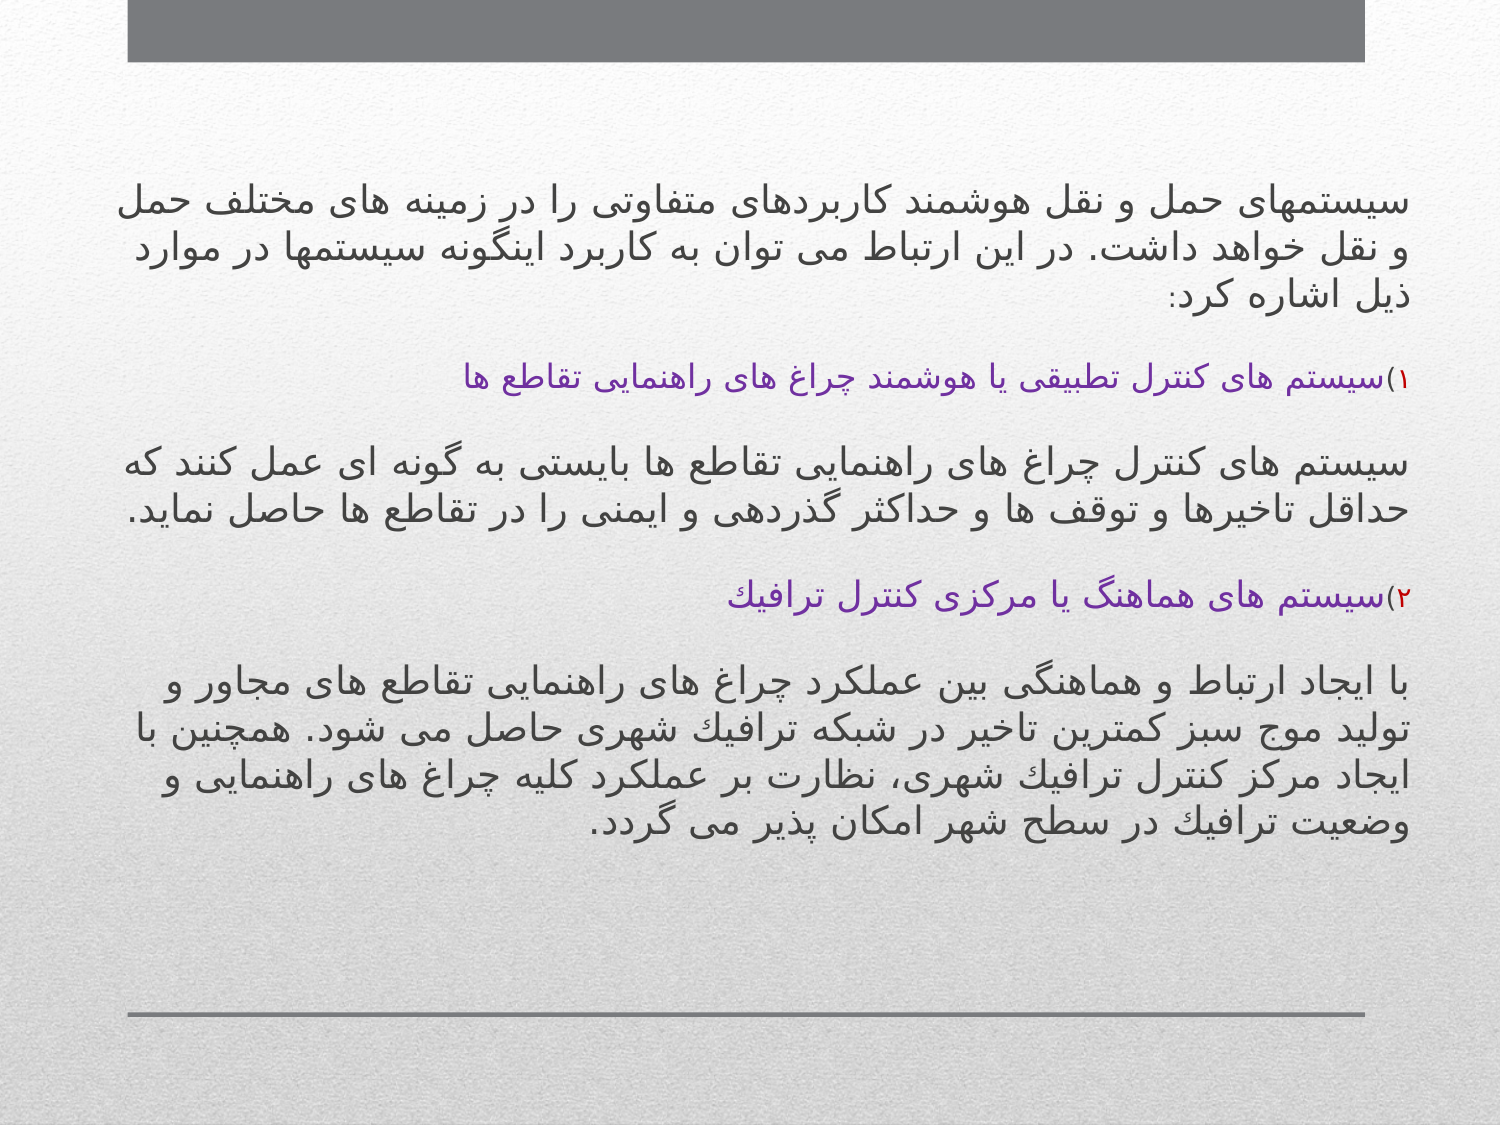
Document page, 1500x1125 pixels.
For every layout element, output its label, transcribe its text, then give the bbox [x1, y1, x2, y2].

list سیستمهای حمل و نقل هوشمند كاربردهای متفاوتی را در زمینه های مختلف حمل و نقل خواهد داشت. در این ارتباط می توان به كاربرد اینگونه سیستمها در موارد ذیل اشاره كرد: ۱)سیستم های كنترل تطبیقی یا هوشمند چراغ های راهنمایی تقاطع ها سیستم های كنترل چراغ های راهنمایی تقاطع ها بایستی به گونه ای عمل كنند كه حداقل تاخیرها و توقف ها و حداكثر گذردهی و ایمنی را در تقاطع ها حاصل نماید. ۲)سیستم های هماهنگ یا مركزی كنترل ترافیك با ایجاد ارتباط و هماهنگی بین عملكرد چراغ های راهنمایی تقاطع های مجاور و تولید موج سبز كمترین تاخیر در شبكه ترافیك شهری حاصل می شود. همچنین با ایجاد مركز كنترل ترافیك شهری، نظارت بر عملكرد كلیه چراغ های راهنمایی و وضعیت ترافیك در سطح شهر امكان پذیر می گردد. [76, 160, 1427, 904]
